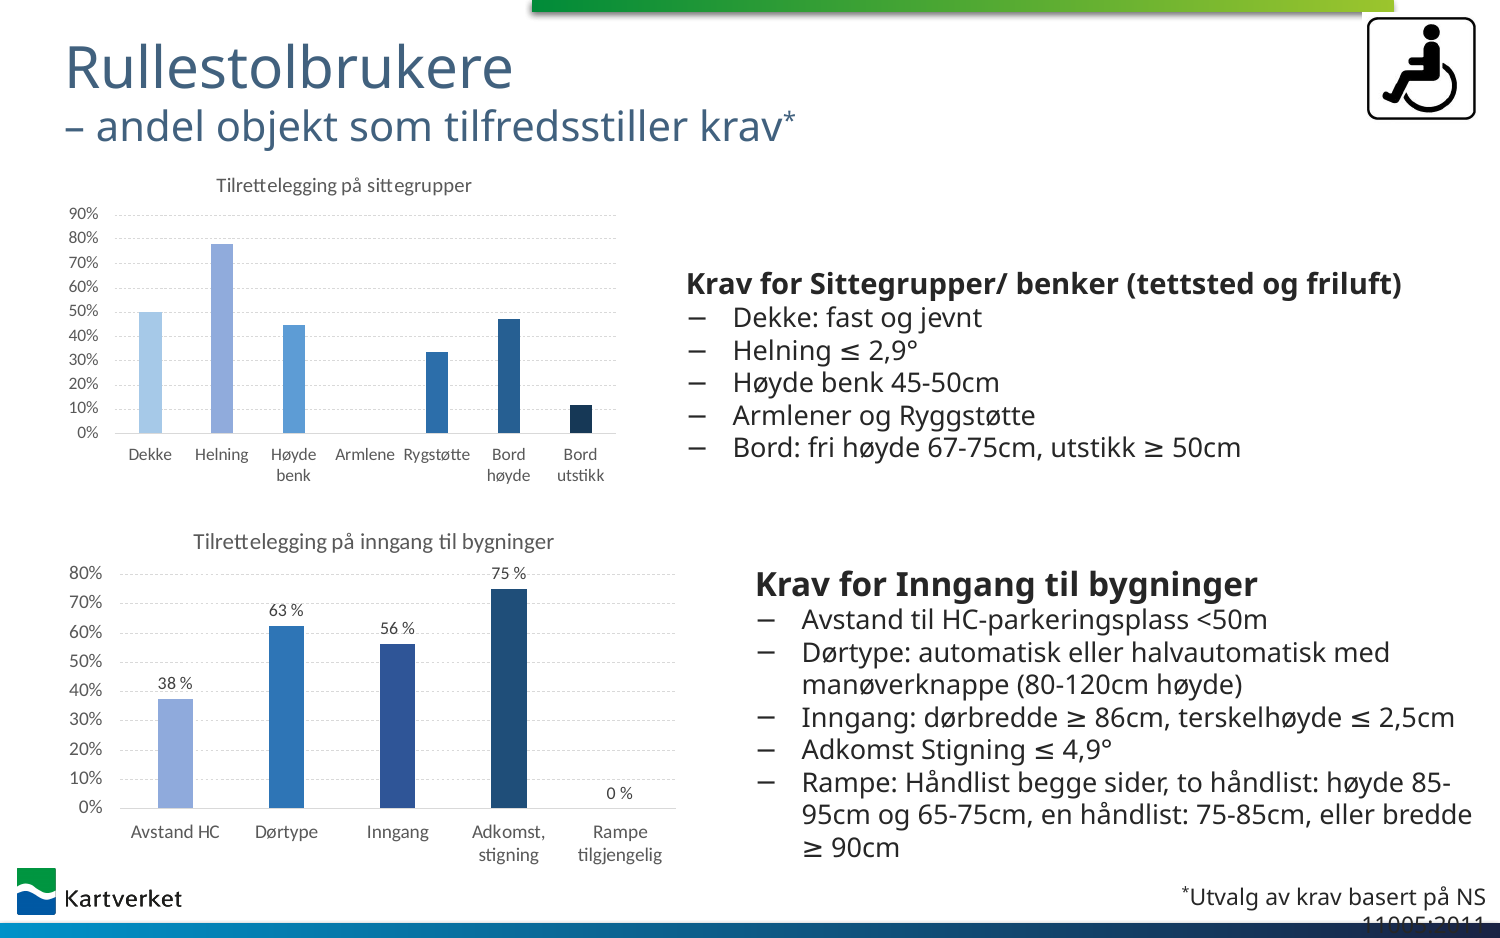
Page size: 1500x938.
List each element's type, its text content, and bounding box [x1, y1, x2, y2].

text_box Rullestolbrukere – andel objekt som tilfredsstiller krav* [49, 25, 1431, 158]
text_box Krav for Inngang til bygninger Avstand til HC-parkeringsplass <50m Dørtype: automatisk eller halvautomatisk med manøverknappe (80-120cm høyde) Inngang: dørbredde ≥ 86cm, terskelhøyde ≤ 2,5cm Adkomst Stigning ≤ 4,9° Rampe: Håndlist begge sider, to håndlist: høyde 85-95cm og 65-75cm, en håndlist: 75-85cm, eller bredde ≥ 90cm [740, 555, 1491, 870]
picture [1362, 12, 1481, 126]
picture [62, 166, 626, 492]
picture [62, 520, 687, 874]
text_box *Utvalg av krav basert på NS 11005:2011 [1068, 873, 1500, 938]
text_box Krav for Sittegrupper/ benker (tettsted og friluft) Dekke: fast og jevnt Helning ≤ 2,9° Høyde benk 45-50cm Armlener og Ryggstøtte Bord: fri høyde 67-75cm, utstikk ≥ 50cm [670, 258, 1418, 471]
